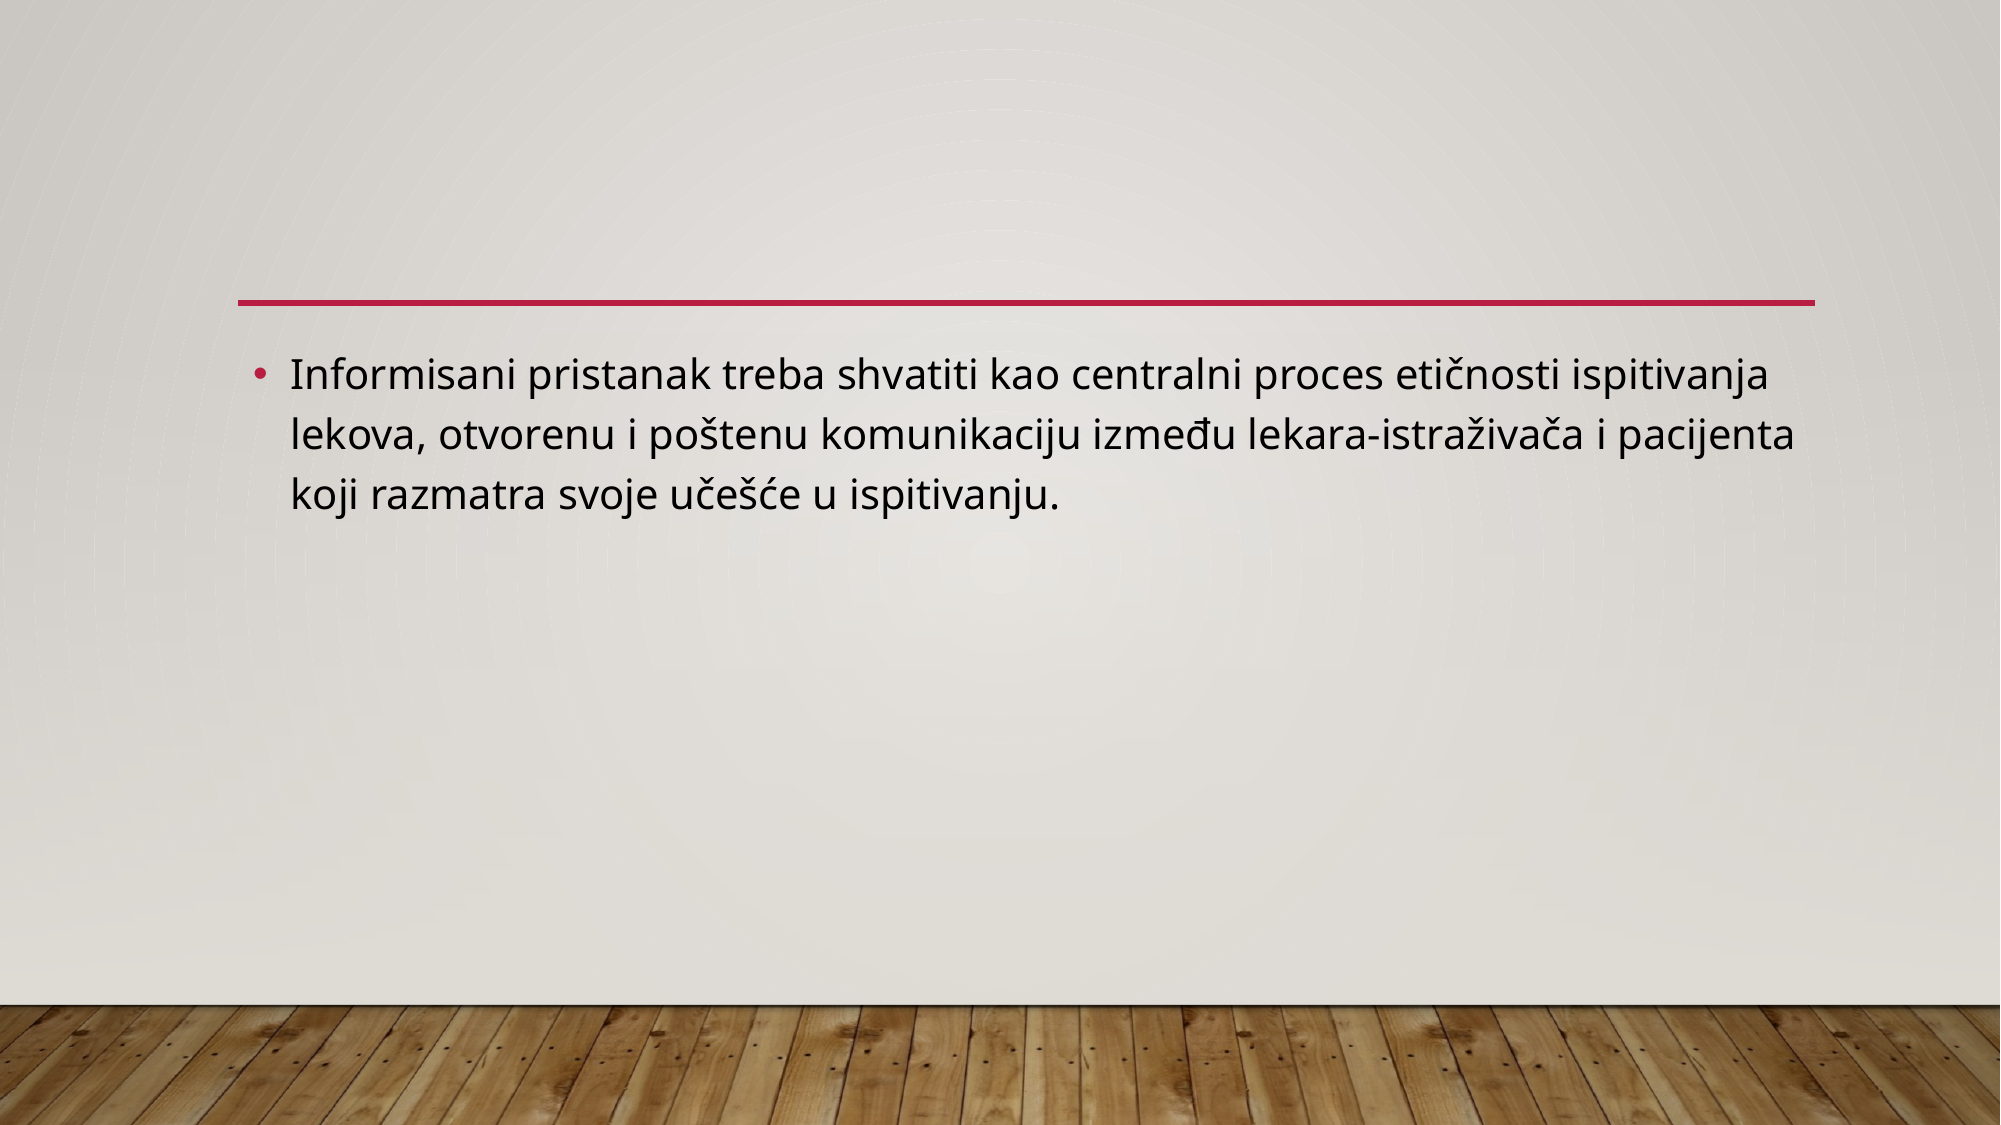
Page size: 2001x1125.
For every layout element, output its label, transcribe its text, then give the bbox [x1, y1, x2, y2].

list Informisani pristanak treba shvatiti kao centralni proces etičnosti ispitivanja lekova, otvorenu i poštenu komunikaciju između lekara-istraživača i pacijenta koji razmatra svoje učešće u ispitivanju. [238, 330, 1814, 897]
picture [0, 1005, 2000, 1125]
